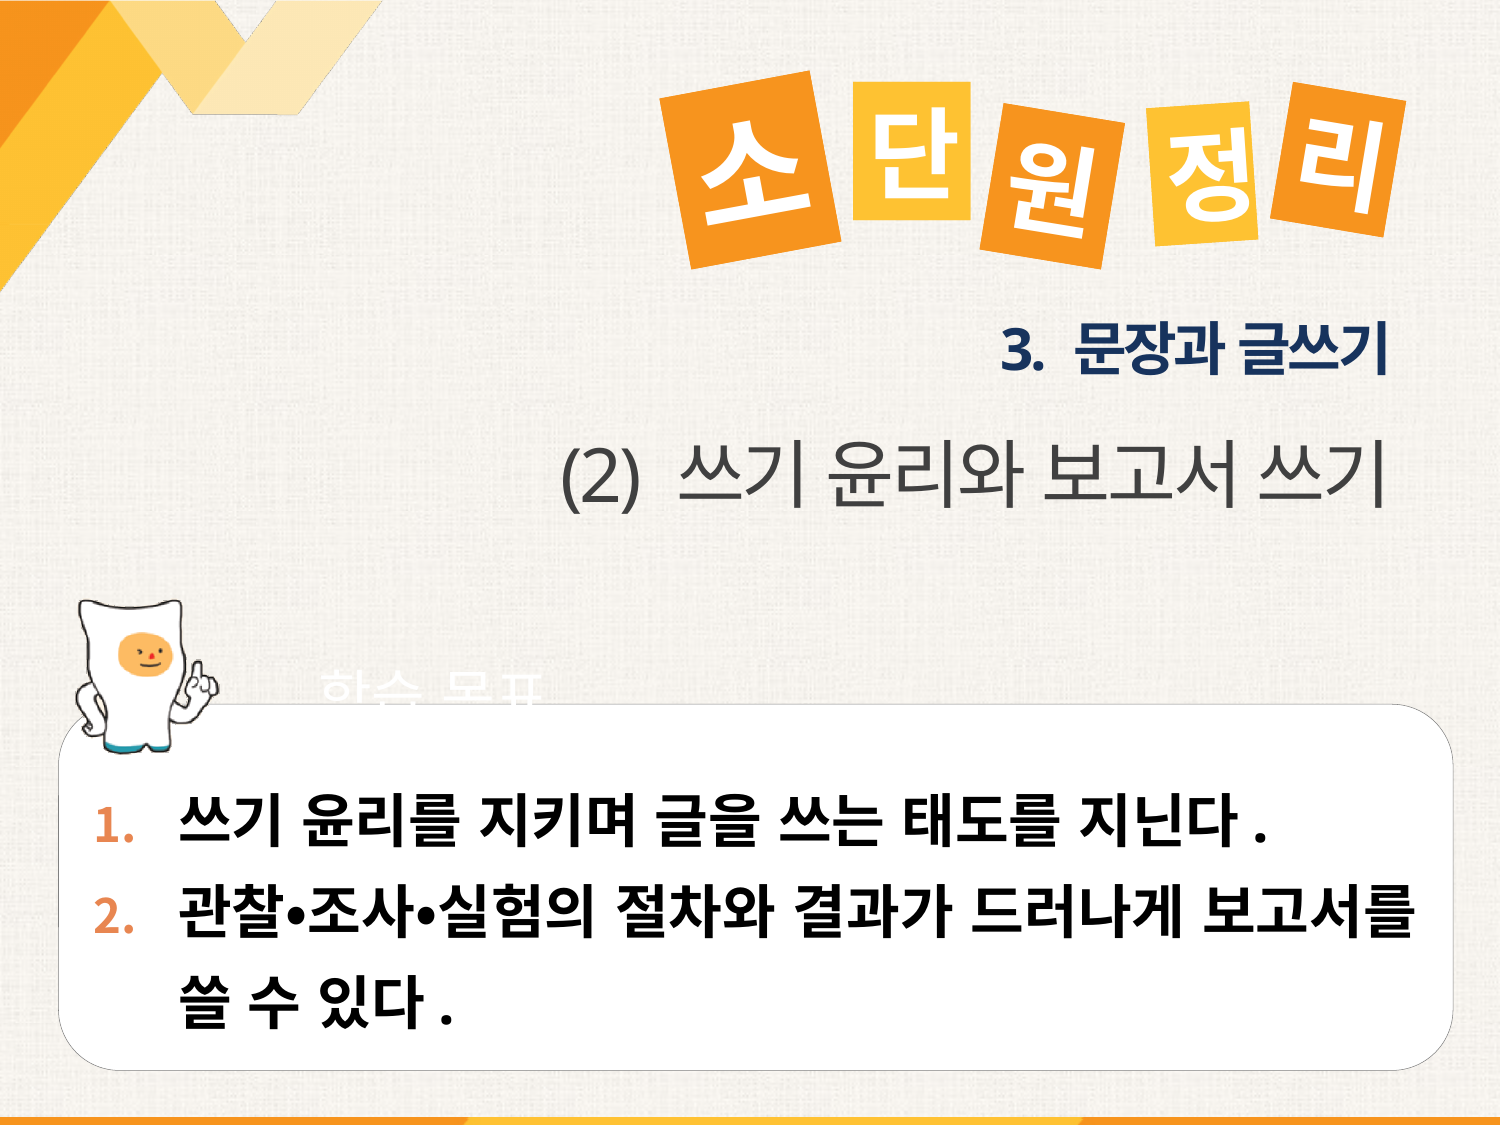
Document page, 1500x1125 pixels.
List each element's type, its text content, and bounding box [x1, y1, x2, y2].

list 학습 목표 [246, 642, 622, 749]
picture [0, 1, 387, 300]
text_box [56, 702, 1456, 1073]
text_box 쓰기 윤리를 지키며 글을 쓰는 태도를 지닌다. 관찰‧조사‧실험의 절차와 결과가 드러나게 보고서를 쓸 수 있다. [93, 763, 1418, 1037]
picture [0, 1117, 1500, 1125]
list (2) 쓰기 윤리와 보고서 쓰기 [76, 420, 1407, 526]
list 3. 문장과 글쓰기 [626, 304, 1407, 385]
picture [70, 595, 226, 764]
